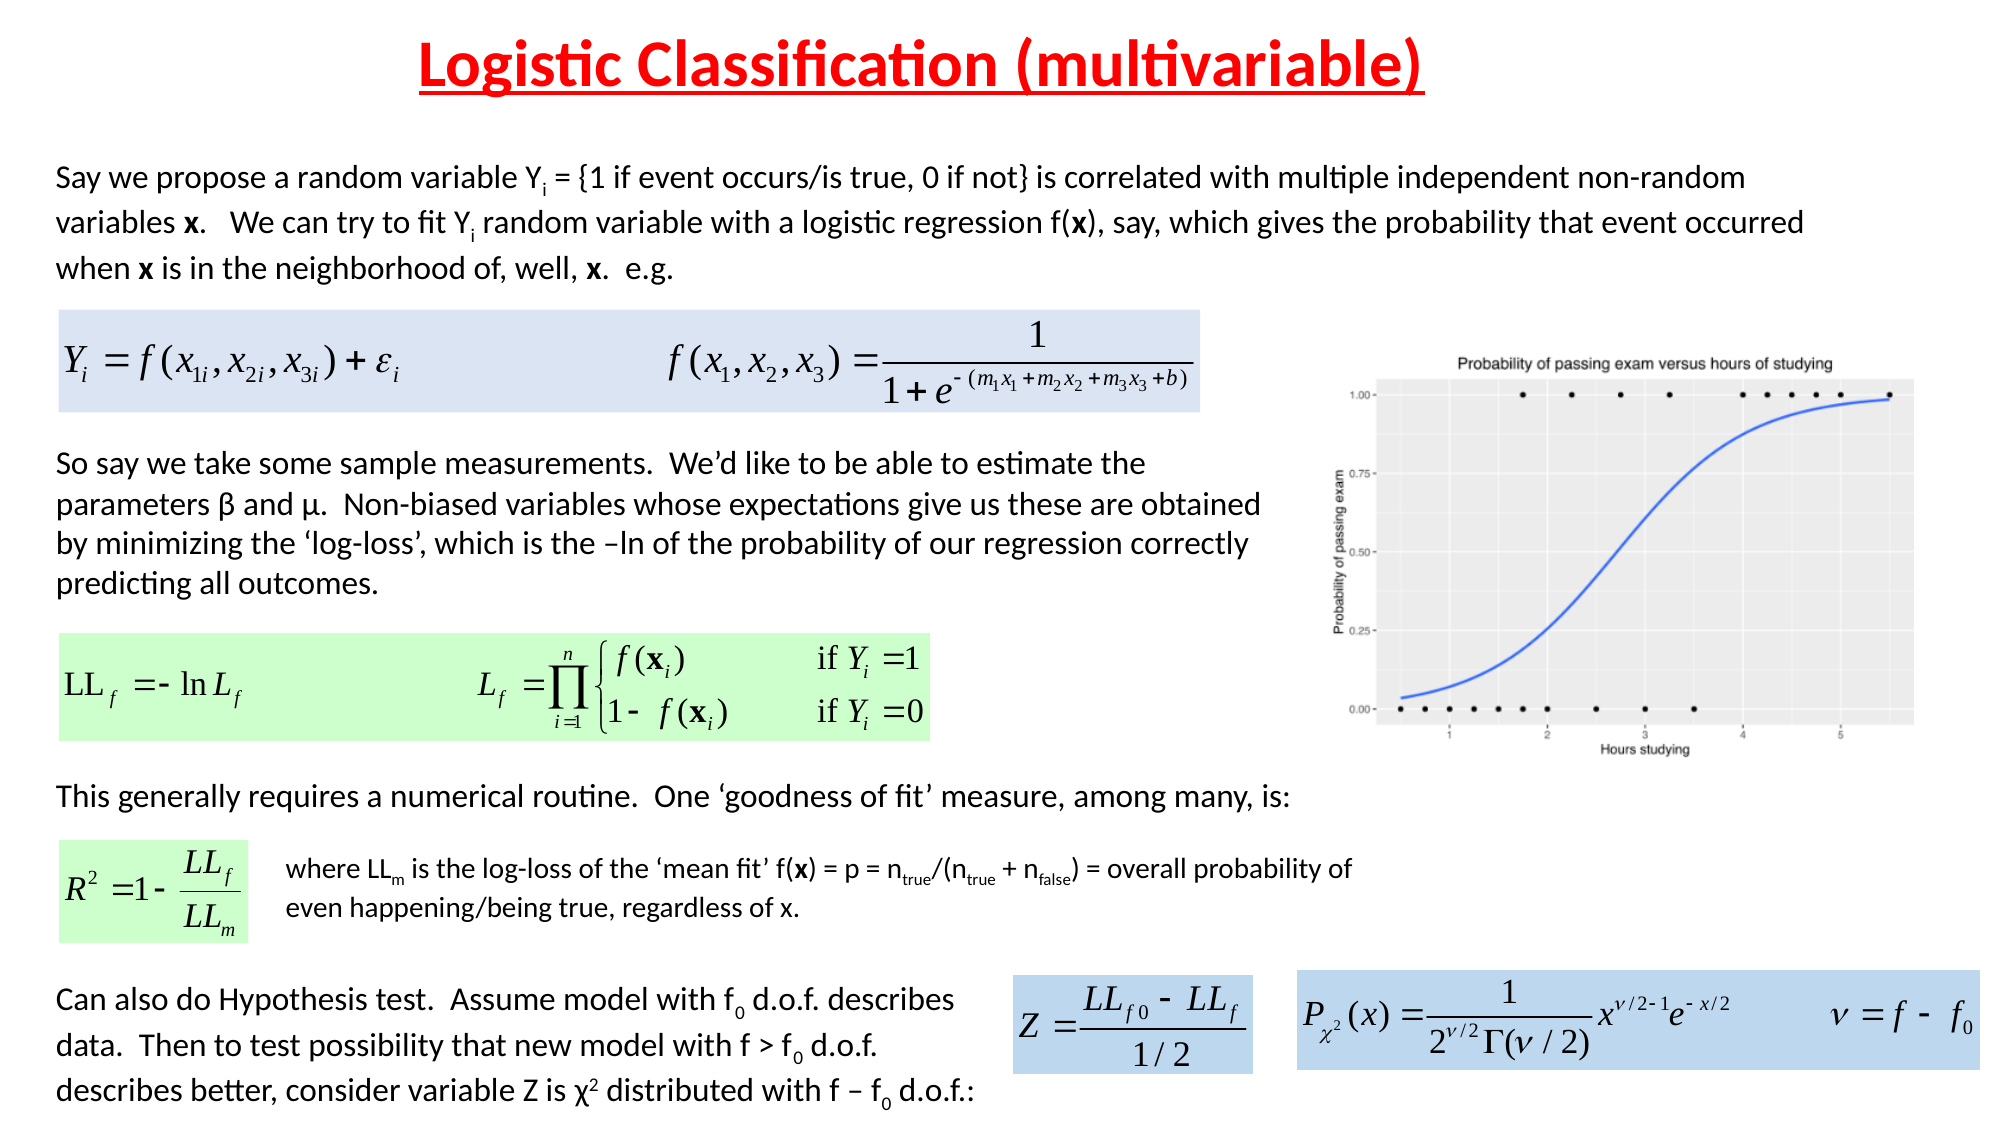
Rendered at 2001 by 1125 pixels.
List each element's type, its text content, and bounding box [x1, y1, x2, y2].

picture [1327, 352, 1914, 762]
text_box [1296, 970, 1981, 1070]
text_box Say we propose a random variable Yi = {1 if event occurs/is true, 0 if not} is correlated with multiple independent non-random variables x. We can try to fit Yi random variable with a logistic regression f(x), say, which gives the probability that event occurred when x is in the neighborhood of, well, x. e.g. [41, 147, 1876, 294]
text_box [1012, 974, 1254, 1074]
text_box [58, 633, 931, 742]
text_box So say we take some sample measurements. We’d like to be able to estimate the parameters β and μ. Non-biased variables whose expectations give us these are obtained by minimizing the ‘log-loss’, which is the –ln of the probability of our regression correctly predicting all outcomes. [41, 434, 1292, 609]
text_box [58, 309, 1201, 413]
text_box Logistic Classification (multivariable) [403, 12, 1452, 107]
text_box Can also do Hypothesis test. Assume model with f0 d.o.f. describes data. Then to test possibility that new model with f > f0 d.o.f. describes better, consider variable Z is χ2 distributed with f – f0 d.o.f.: [41, 970, 1000, 1122]
text_box where LLm is the log-loss of the ‘mean fit’ f(x) = p = ntrue/(ntrue + nfalse) = overall probability of even happening/being true, regardless of x. [270, 841, 1412, 932]
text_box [58, 839, 249, 944]
text_box This generally requires a numerical routine. One ‘goodness of fit’ measure, among many, is: [41, 766, 1328, 822]
